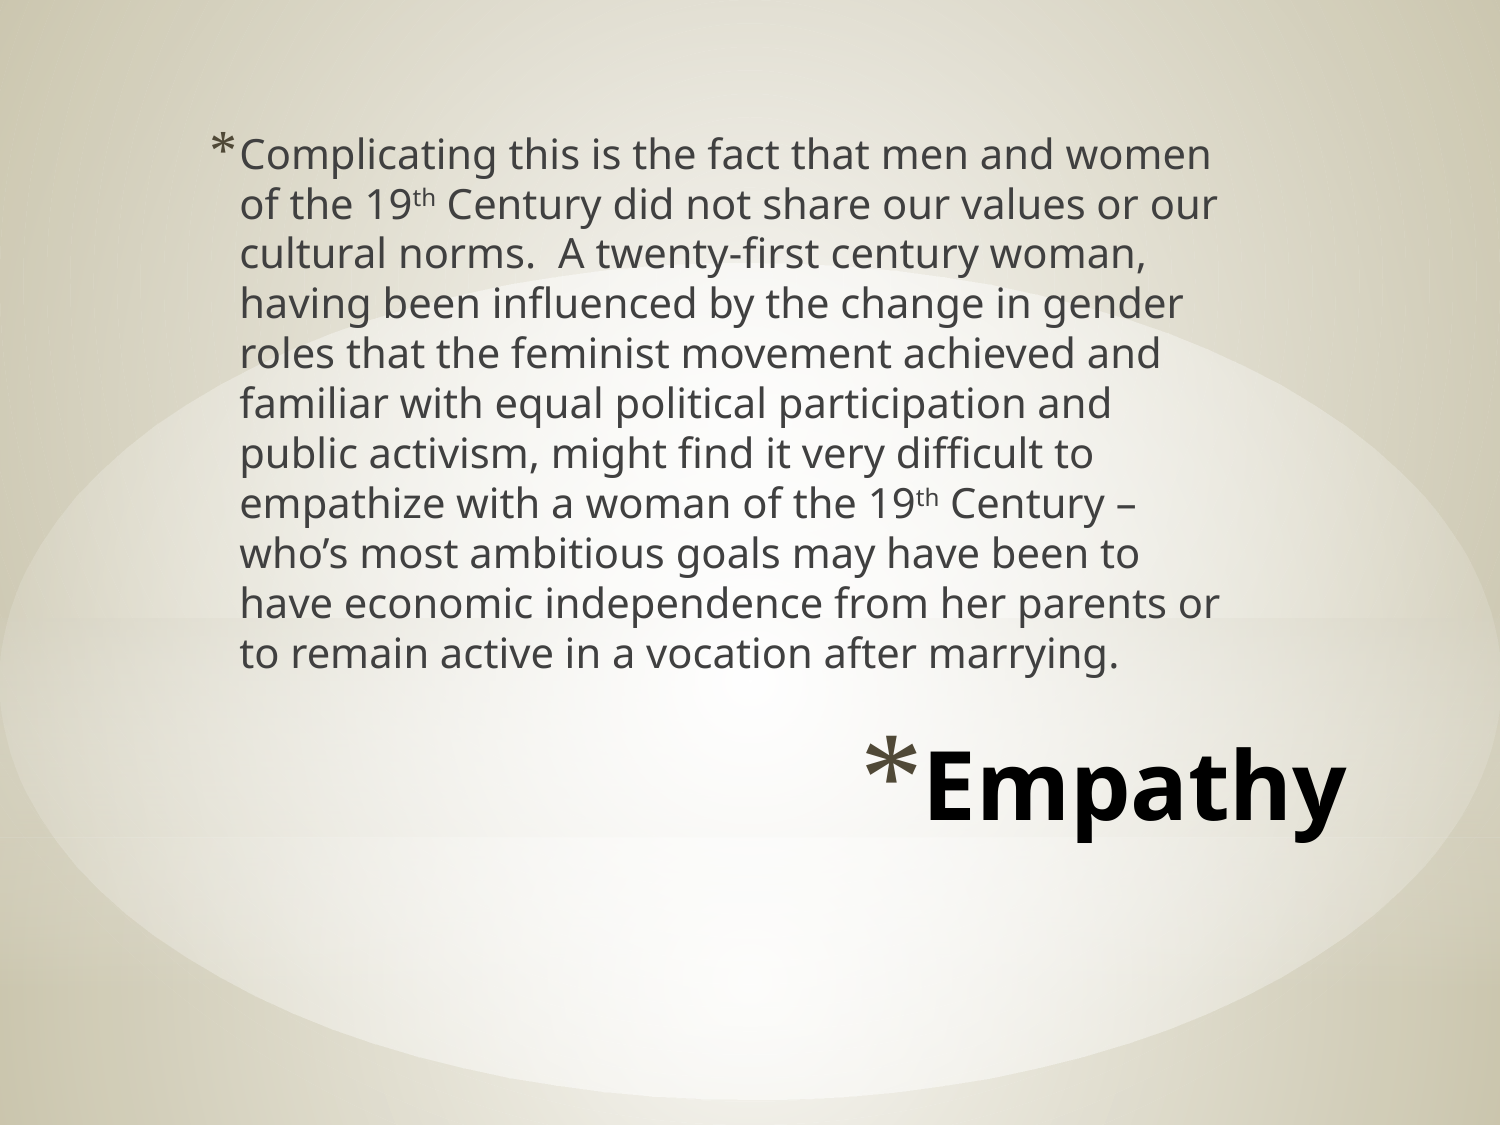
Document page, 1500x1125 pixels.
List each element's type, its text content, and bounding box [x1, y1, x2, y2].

title Empathy [294, 717, 1363, 905]
list Complicating this is the fact that men and women of the 19th Century did not share our values or our cultural norms. A twenty-first century woman, having been influenced by the change in gender roles that the feminist movement achieved and familiar with equal political participation and public activism, might find it very difficult to empathize with a woman of the 19th Century – who’s most ambitious goals may have been to have economic independence from her parents or to remain active in a vocation after marrying. [187, 120, 1238, 690]
